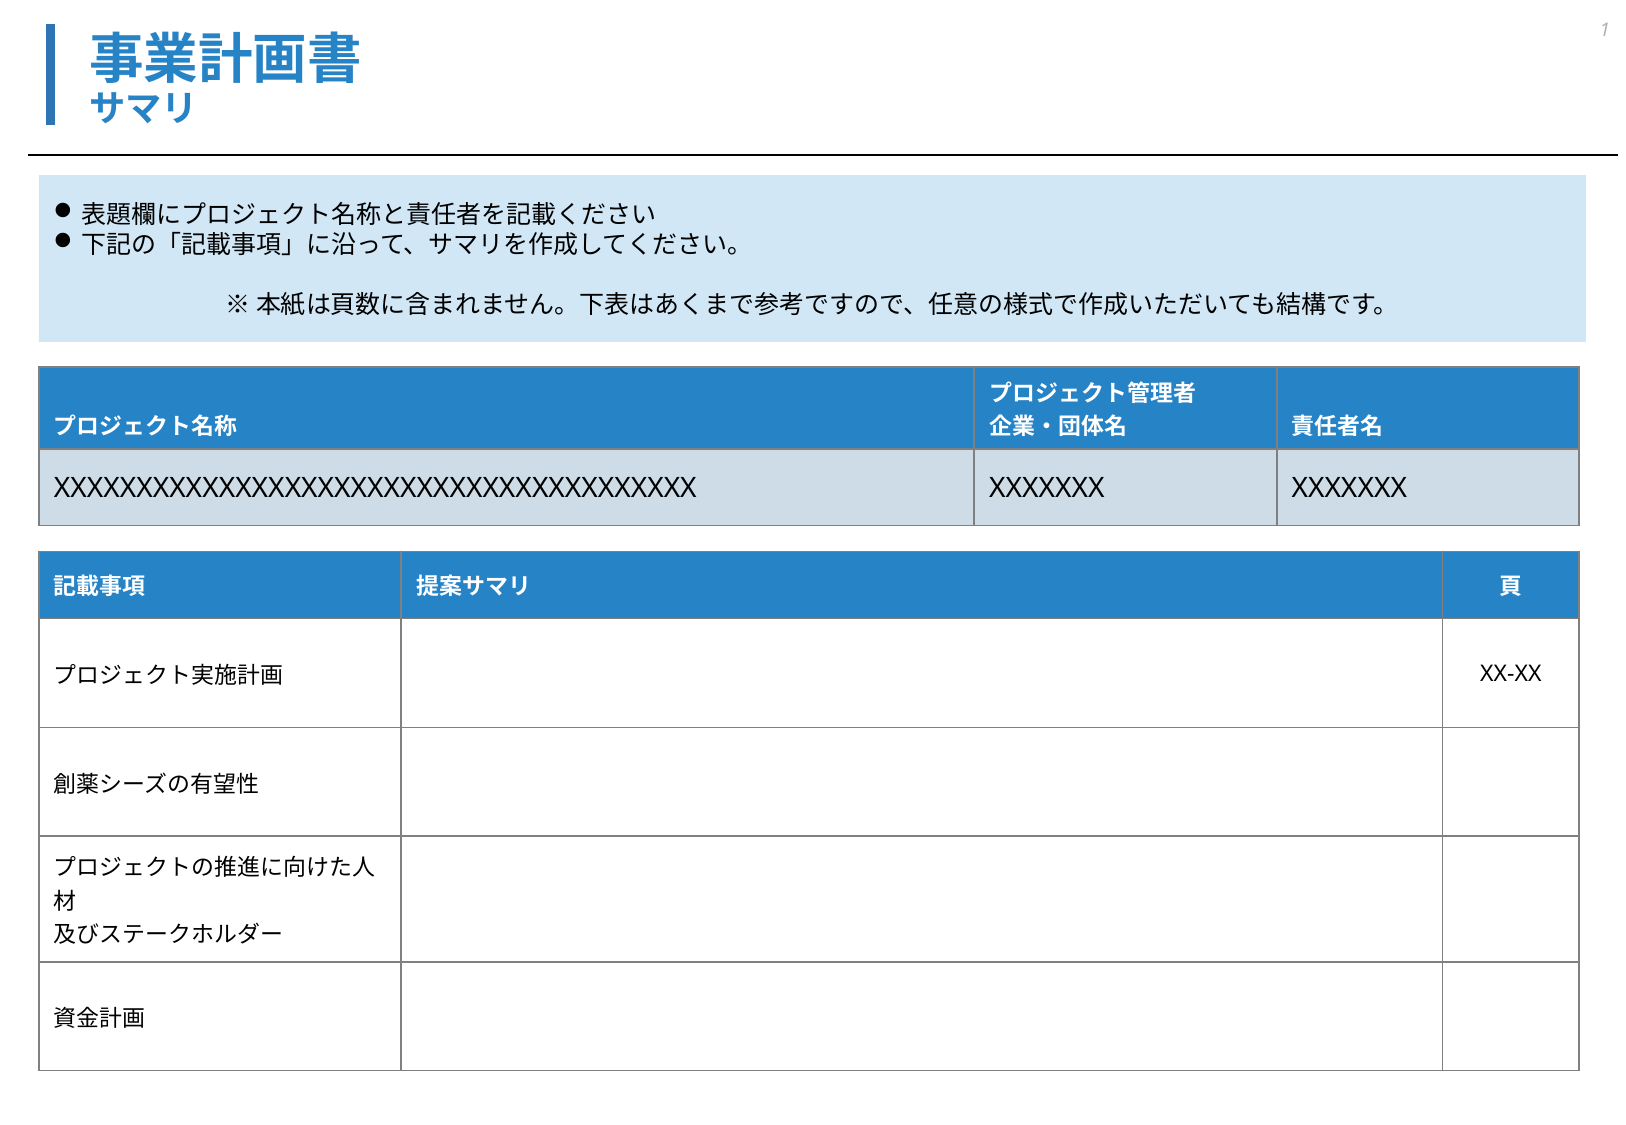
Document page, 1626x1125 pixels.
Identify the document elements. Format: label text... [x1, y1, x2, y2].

table_cell [1443, 963, 1578, 1070]
table_header プロジェクト名称 [40, 368, 973, 448]
table_cell [1443, 837, 1578, 961]
table_cell XXXXXXXXXXXXXXXXXXXXXXXXXXXXXXXXXXXXXXX [40, 450, 973, 525]
table_header 提案サマリ [402, 552, 1442, 618]
table_header 責任者名 [1278, 368, 1578, 448]
table_cell [1443, 728, 1578, 835]
table_cell 創薬シーズの有望性 [40, 728, 400, 835]
slide_number 1 [1477, 0, 1625, 60]
table_cell [402, 728, 1442, 835]
table_cell [402, 619, 1442, 727]
table_cell [402, 963, 1442, 1070]
table_cell プロジェクト実施計画 [40, 619, 400, 727]
table_cell プロジェクトの推進に向けた人材 及びステークホルダー [40, 837, 400, 961]
table_cell XXXXXXX [975, 450, 1276, 525]
table_cell XXXXXXX [1278, 450, 1578, 525]
text_box 表題欄にプロジェクト名称と責任者を記載ください 下記の「記載事項」に沿って、サマリを作成してください。 ※本紙は頁数に含まれません。下表はあくまで参考ですので、任意の様式で作成いただいても結構です。 [38, 174, 1587, 343]
table_cell 資金計画 [40, 963, 400, 1070]
table_header プロジェクト管理者 企業・団体名 [975, 368, 1276, 448]
table_cell [402, 837, 1442, 961]
table_header 頁 [1443, 552, 1578, 618]
table_header 記載事項 [40, 552, 400, 618]
title 事業計画書 サマリ [74, 23, 1246, 138]
table_cell XX‐XX [1443, 619, 1578, 727]
